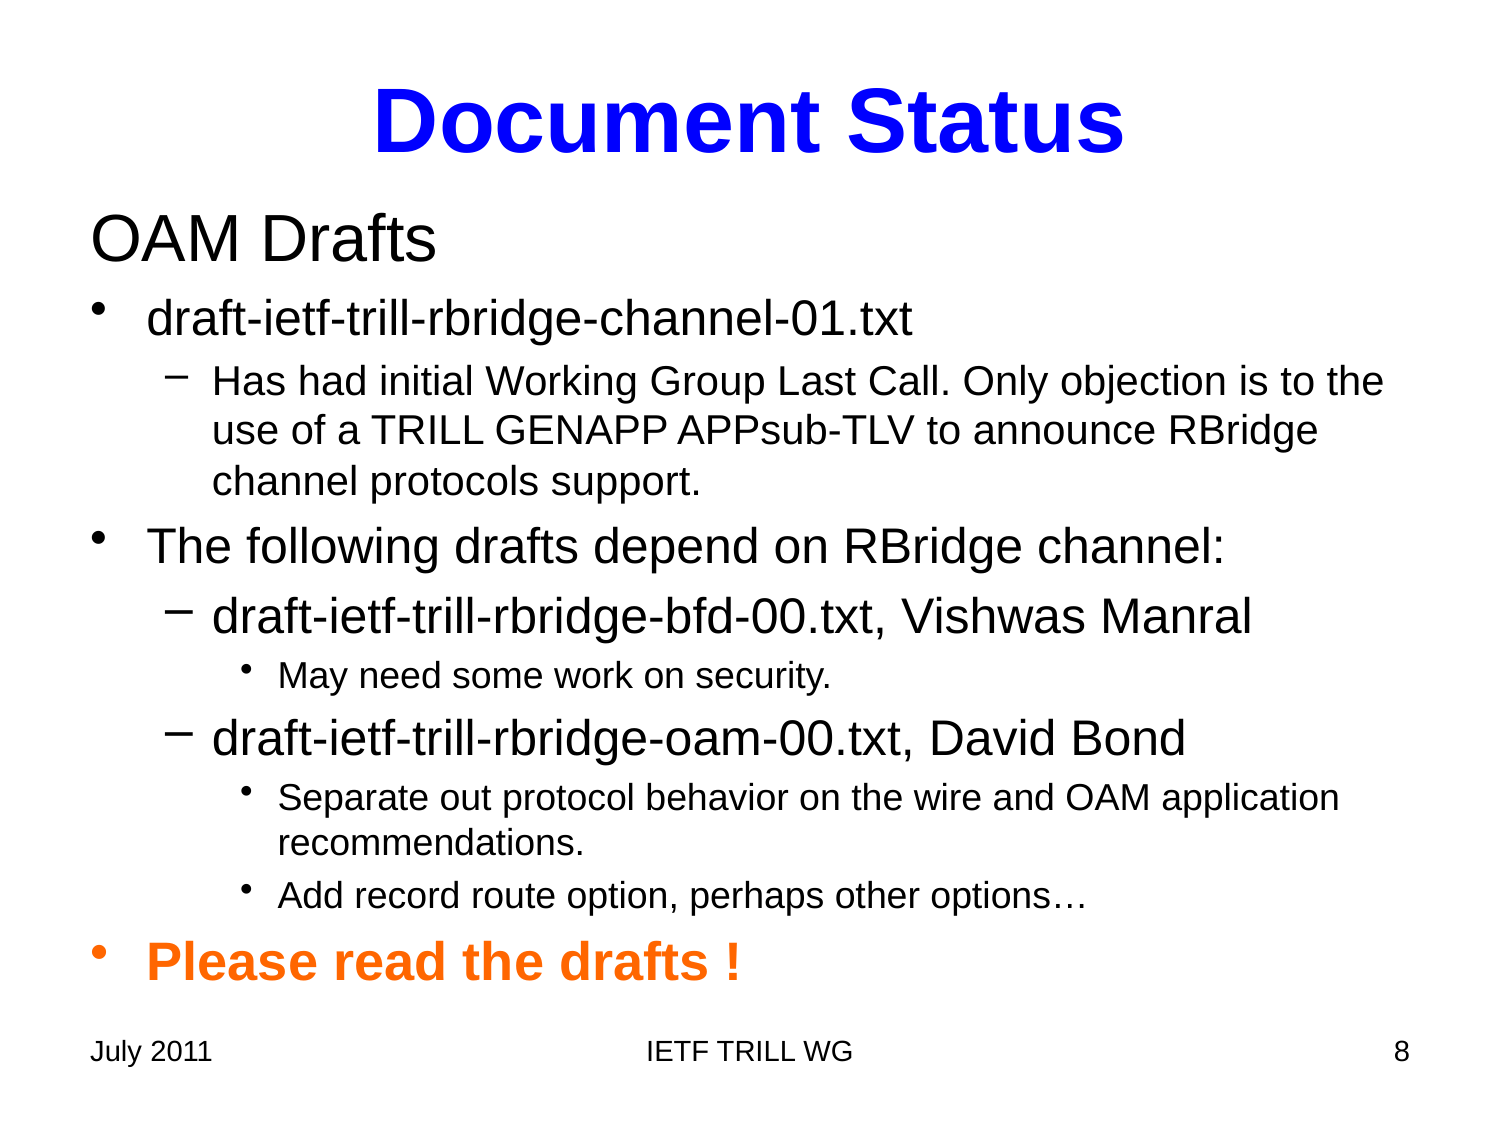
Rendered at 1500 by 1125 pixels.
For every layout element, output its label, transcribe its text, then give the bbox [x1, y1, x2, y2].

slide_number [74, 1024, 426, 1103]
list OAM Drafts draft-ietf-trill-rbridge-channel-01.txt Has had initial Working Group Last Call. Only objection is to the use of a TRILL GENAPP APPsub-TLV to announce RBridge channel protocols support. The following drafts depend on RBridge channel: draft-ietf-trill-rbridge-bfd-00.txt, Vishwas Manral May need some work on security. draft-ietf-trill-rbridge-oam-00.txt, David Bond Separate out protocol behavior on the wire and OAM application recommendations. Add record route option, perhaps other options… Please read the drafts ! [75, 187, 1425, 1005]
footer IETF TRILL WG [512, 1024, 988, 1103]
title Document Status [75, 45, 1425, 187]
slide_number 8 [1074, 1024, 1426, 1103]
